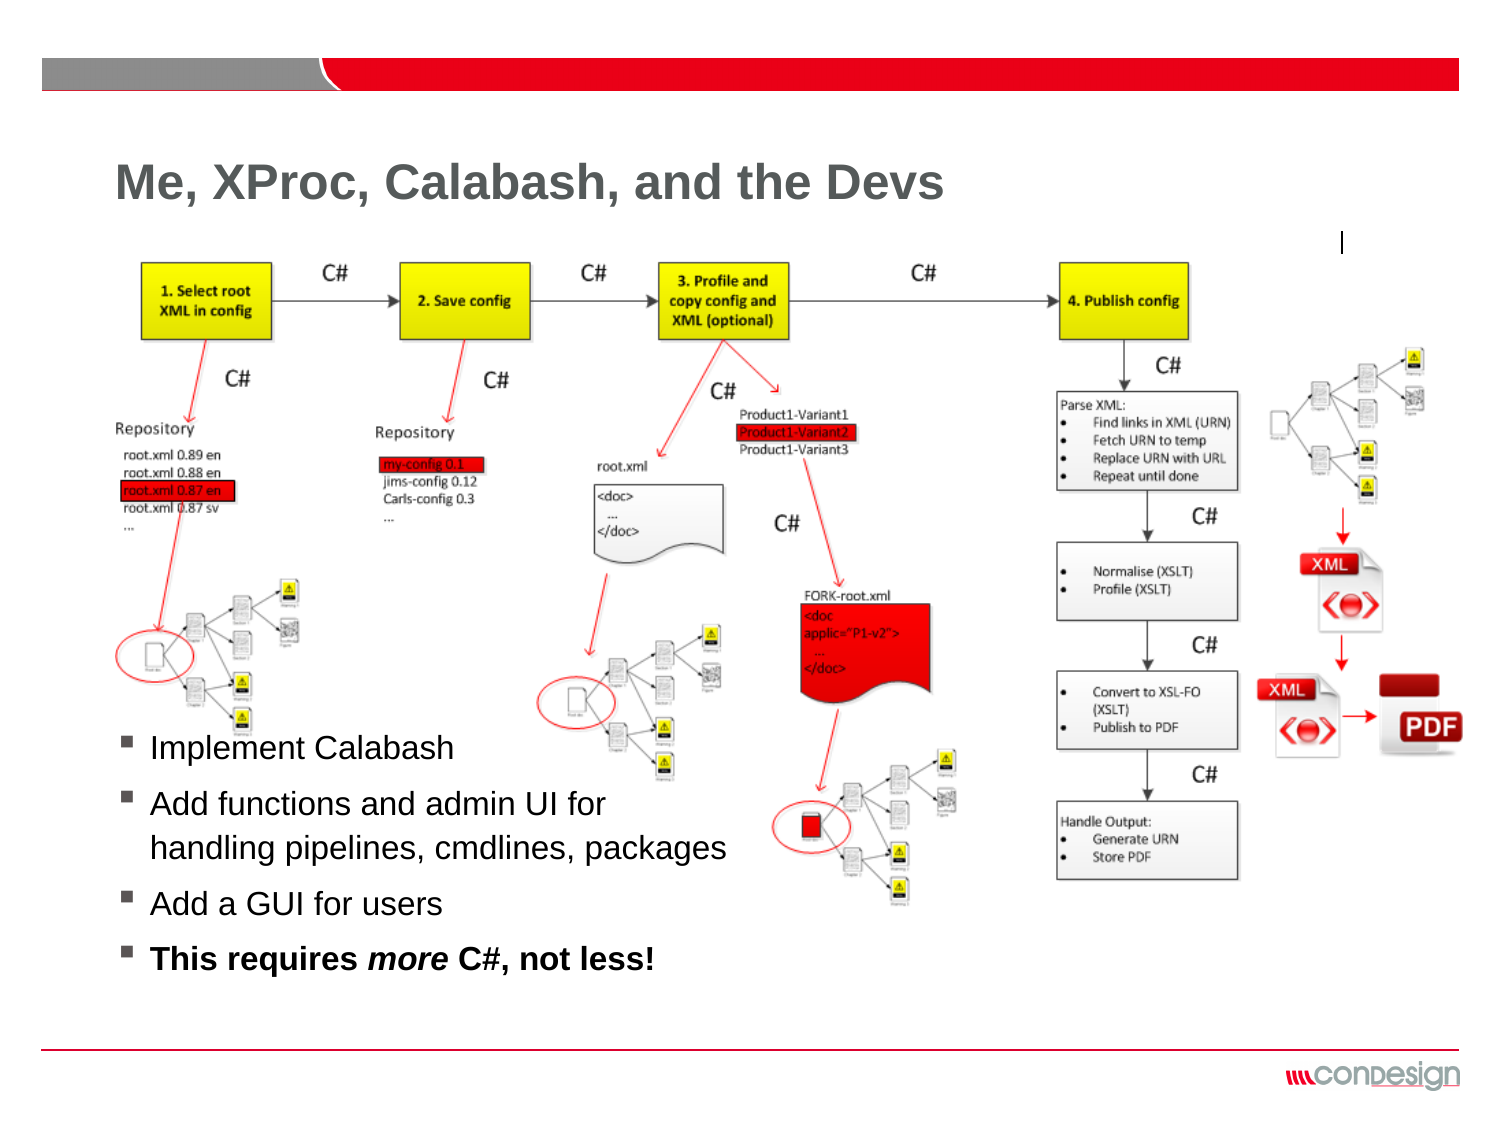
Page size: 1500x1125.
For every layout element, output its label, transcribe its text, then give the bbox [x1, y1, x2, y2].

picture [41, 57, 1459, 91]
title Me, XProc, Calabash, and the Devs [115, 91, 1404, 210]
picture [1286, 1061, 1460, 1091]
picture [114, 254, 1467, 910]
